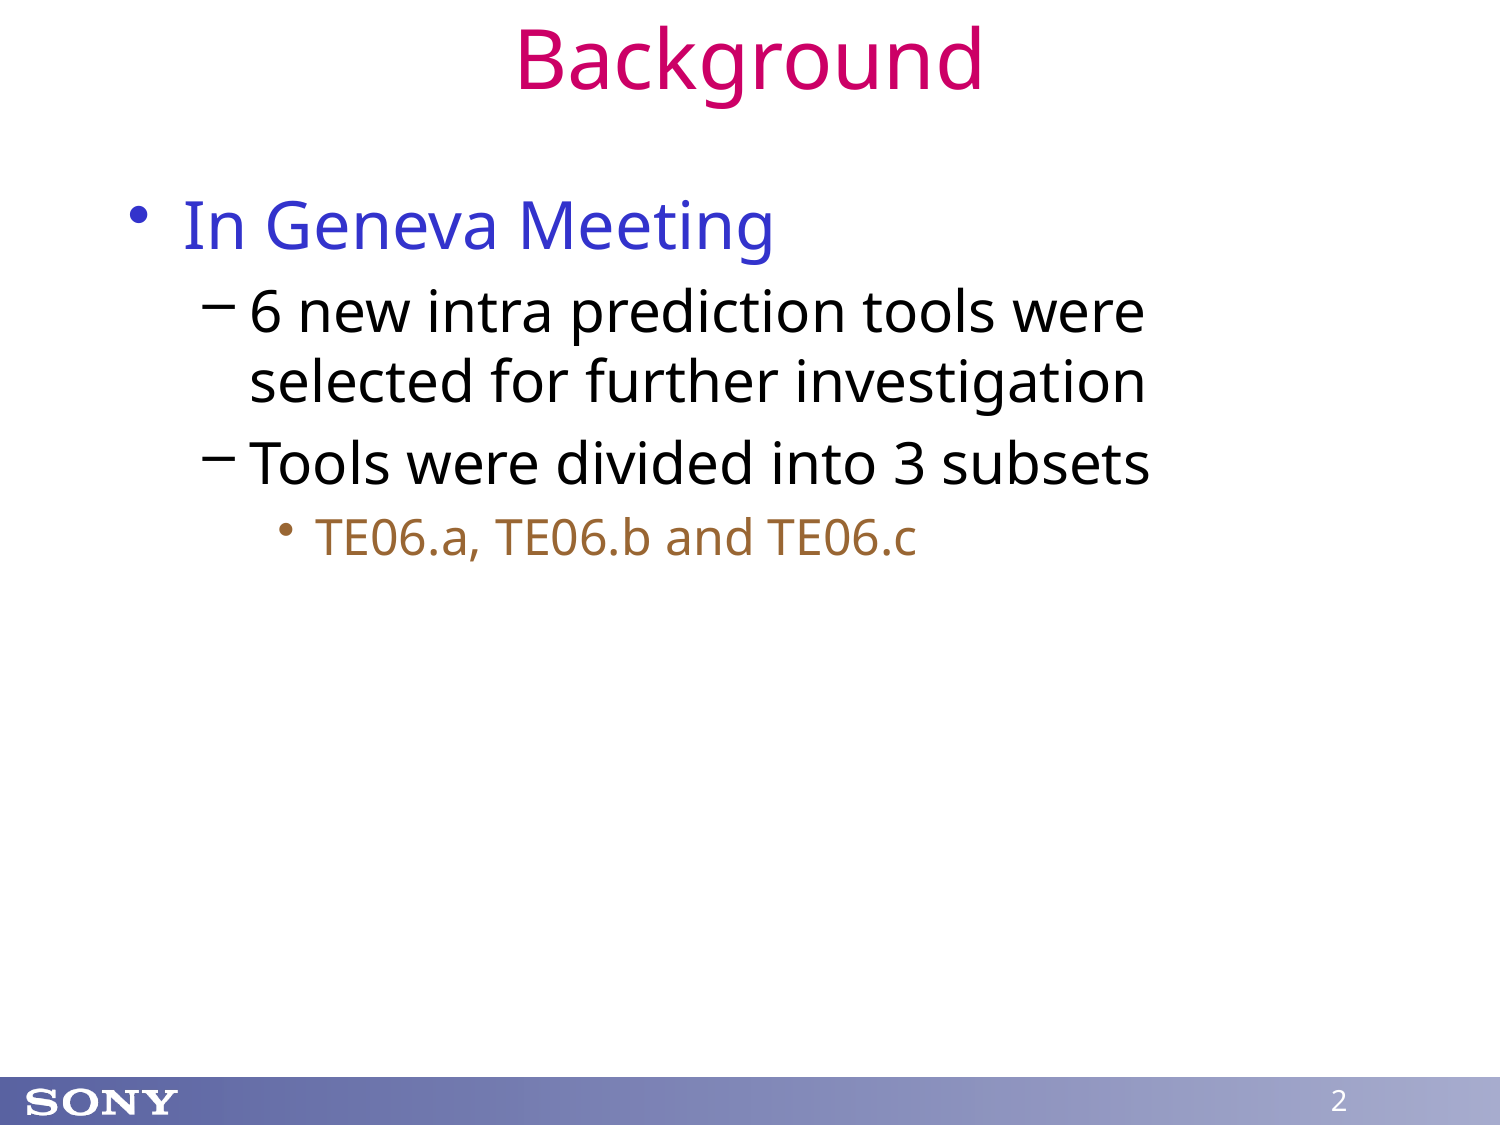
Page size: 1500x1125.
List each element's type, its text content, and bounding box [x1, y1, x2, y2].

list In Geneva Meeting 6 new intra prediction tools were selected for further investigation Tools were divided into 3 subsets TE06.a, TE06.b and TE06.c [112, 174, 1388, 1076]
picture [26, 1088, 178, 1116]
slide_number 2 [1049, 1074, 1363, 1125]
title Background [112, 0, 1388, 115]
